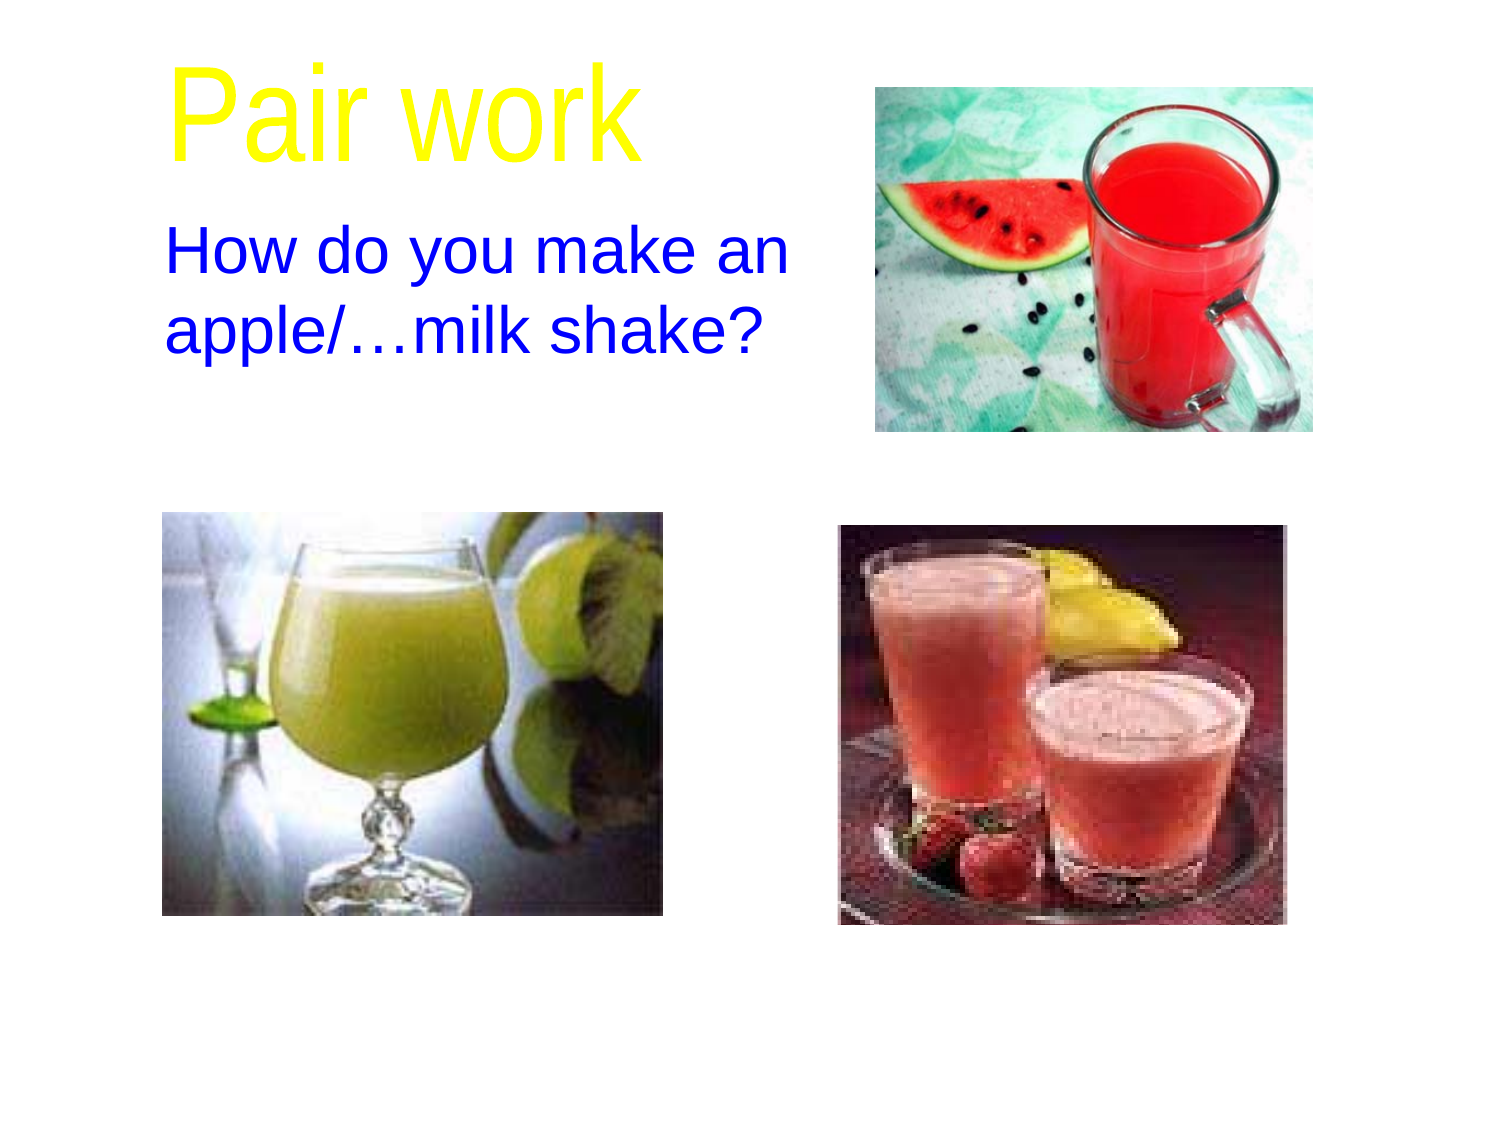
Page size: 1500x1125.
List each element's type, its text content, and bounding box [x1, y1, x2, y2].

text_box How do you make an apple/…milk shake? [149, 199, 869, 375]
picture [837, 524, 1288, 926]
picture [162, 512, 663, 917]
picture [874, 87, 1313, 432]
